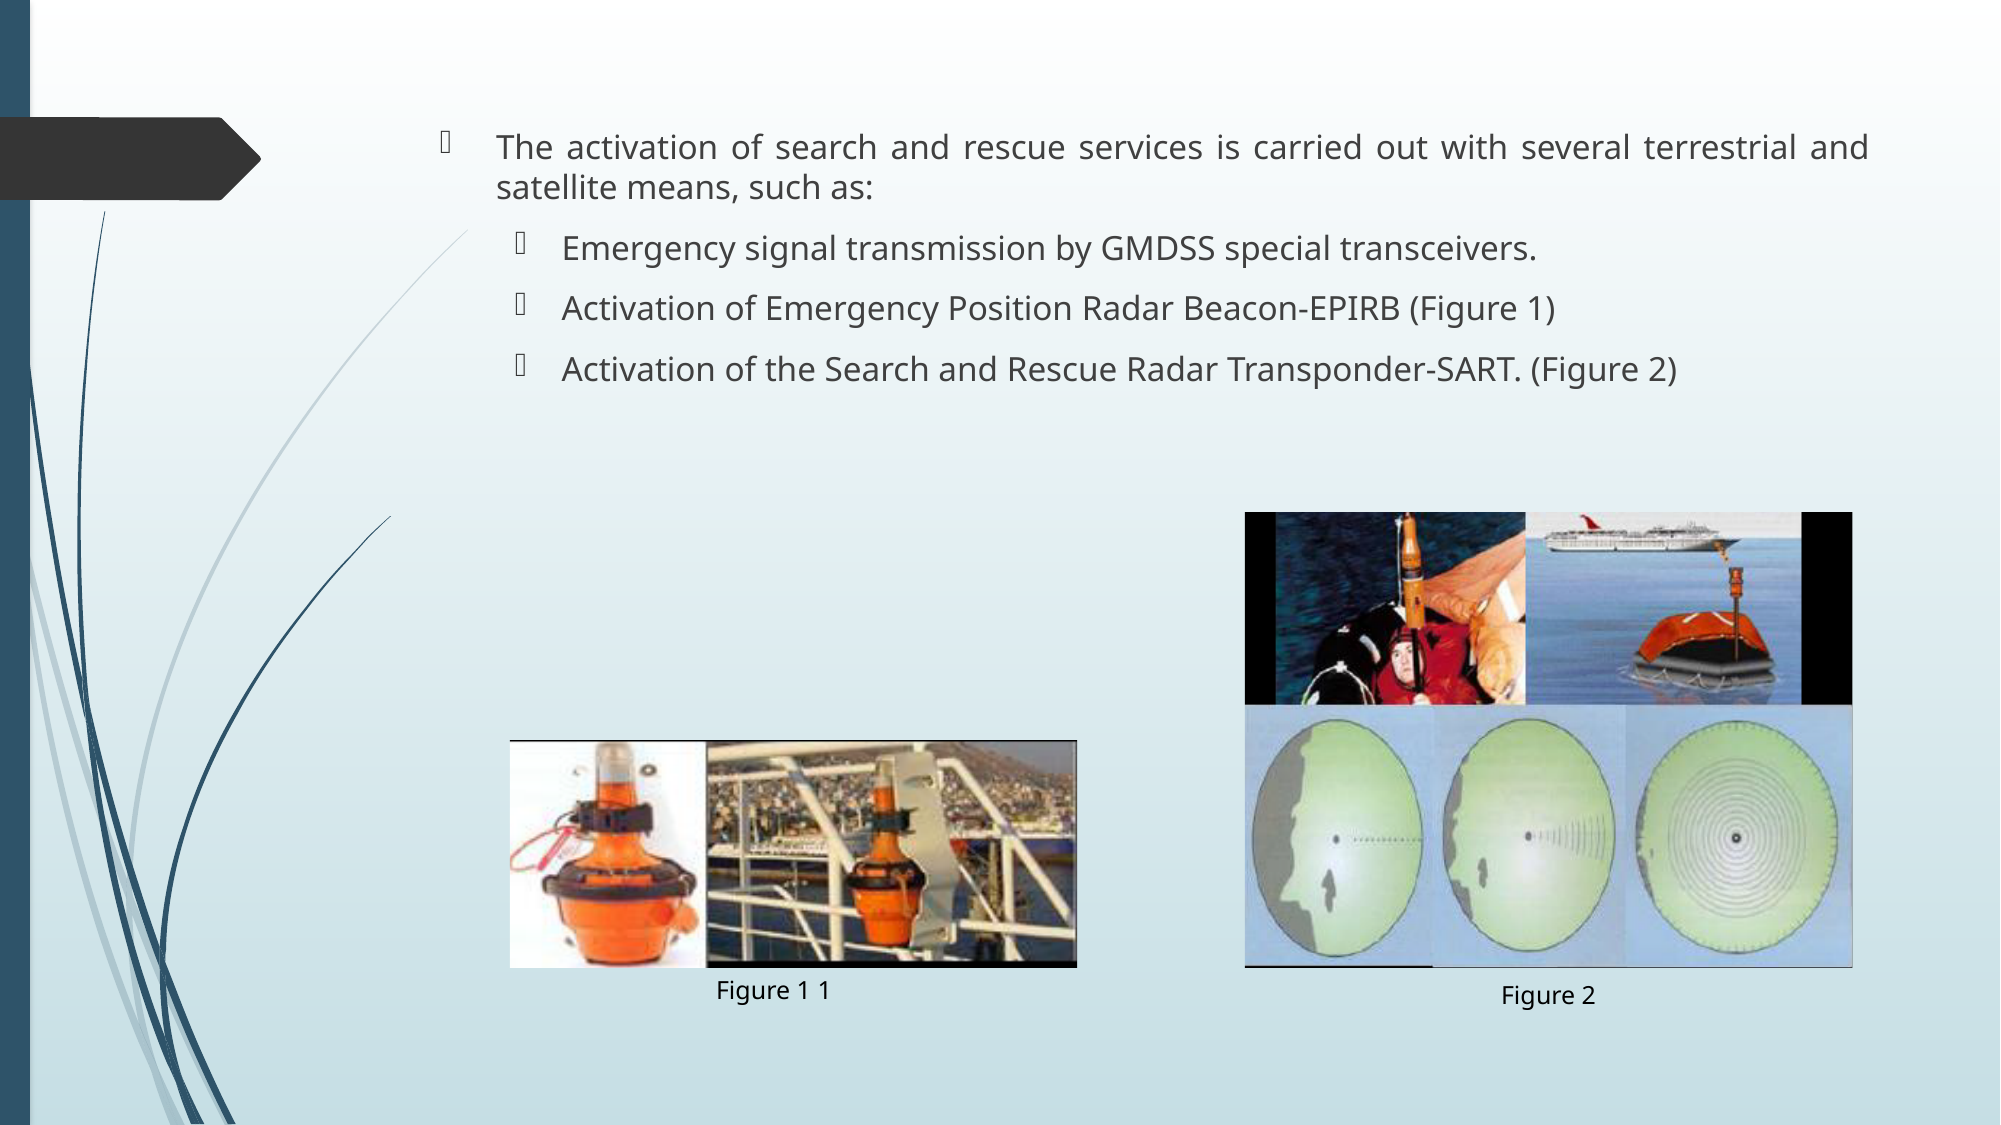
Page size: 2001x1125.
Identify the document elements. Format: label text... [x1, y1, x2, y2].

text_box Figure 1 1 [585, 976, 963, 1013]
picture [509, 740, 1078, 968]
picture [1244, 512, 1853, 968]
list The activation of search and rescue services is carried out with several terrestrial and satellite means, such as: Emergency signal transmission by GMDSS special transceivers. Activation of Emergency Position Radar Beacon-EPIRB (Figure 1) Activation of the Search and Rescue Radar Transponder-SART. (Figure 2) [424, 118, 1888, 513]
text_box Figure 2 [1395, 976, 1702, 1017]
